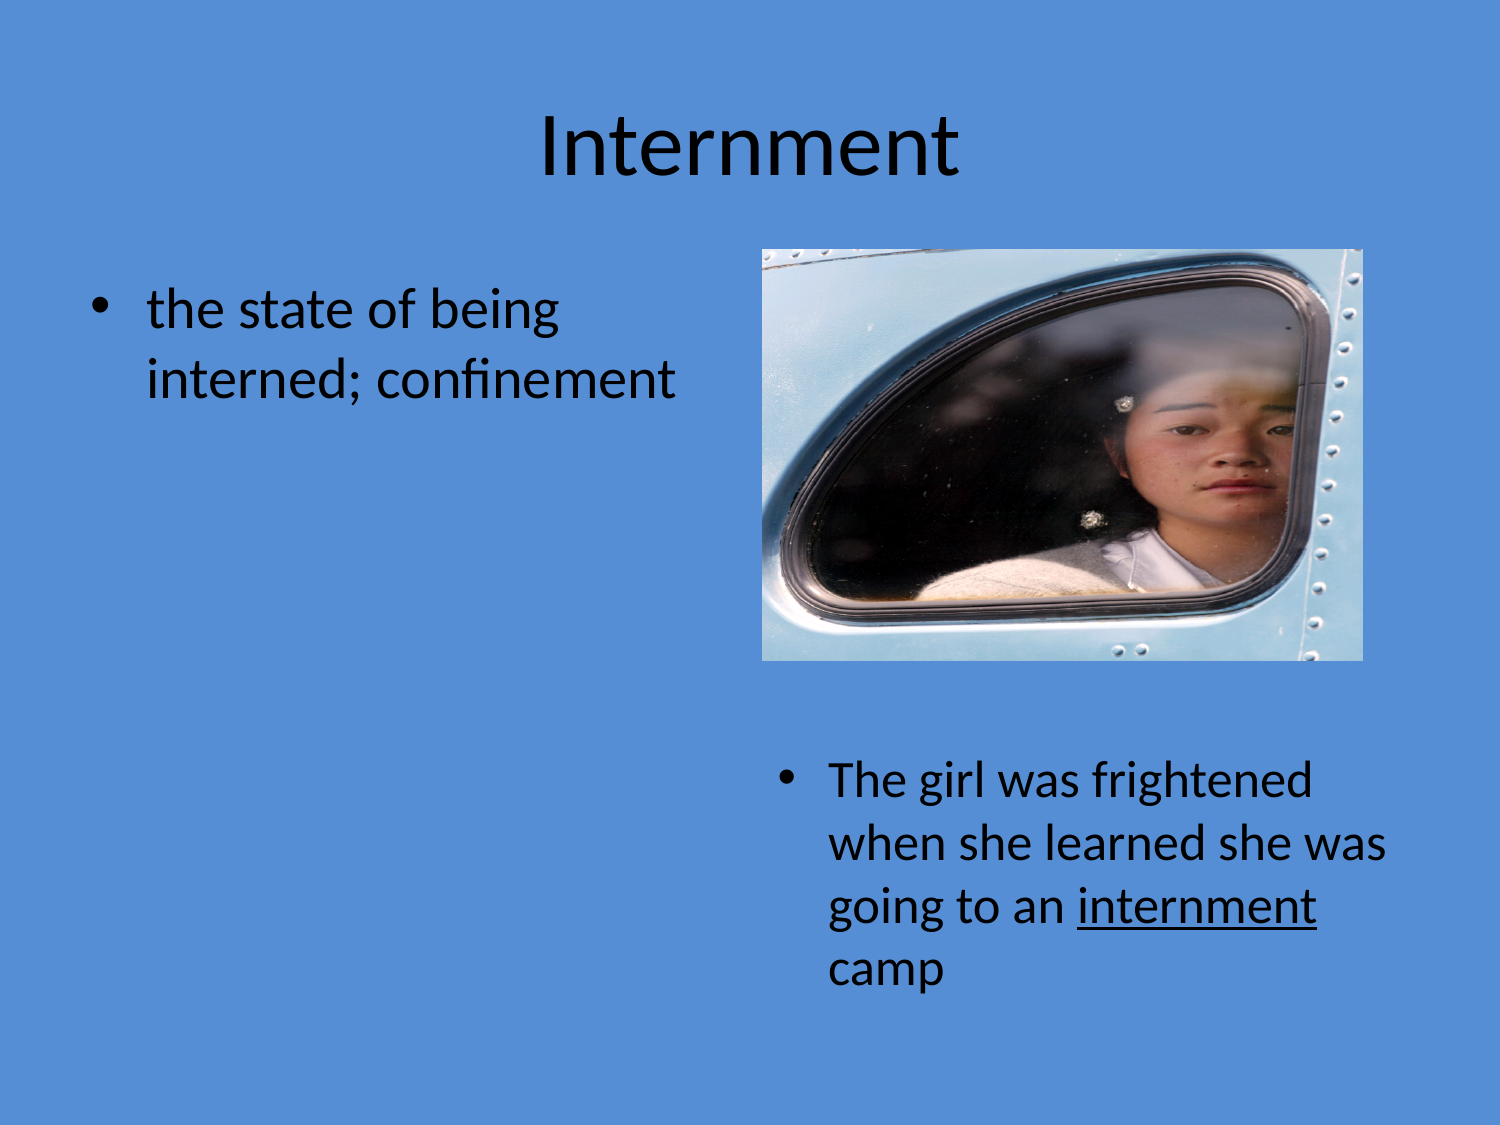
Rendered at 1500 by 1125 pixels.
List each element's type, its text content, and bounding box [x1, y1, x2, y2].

list The girl was frightened when she learned she was going to an internment camp [762, 737, 1425, 1005]
list the state of being interned; confinement [75, 262, 738, 1005]
picture [762, 249, 1363, 662]
title Internment [75, 45, 1425, 233]
